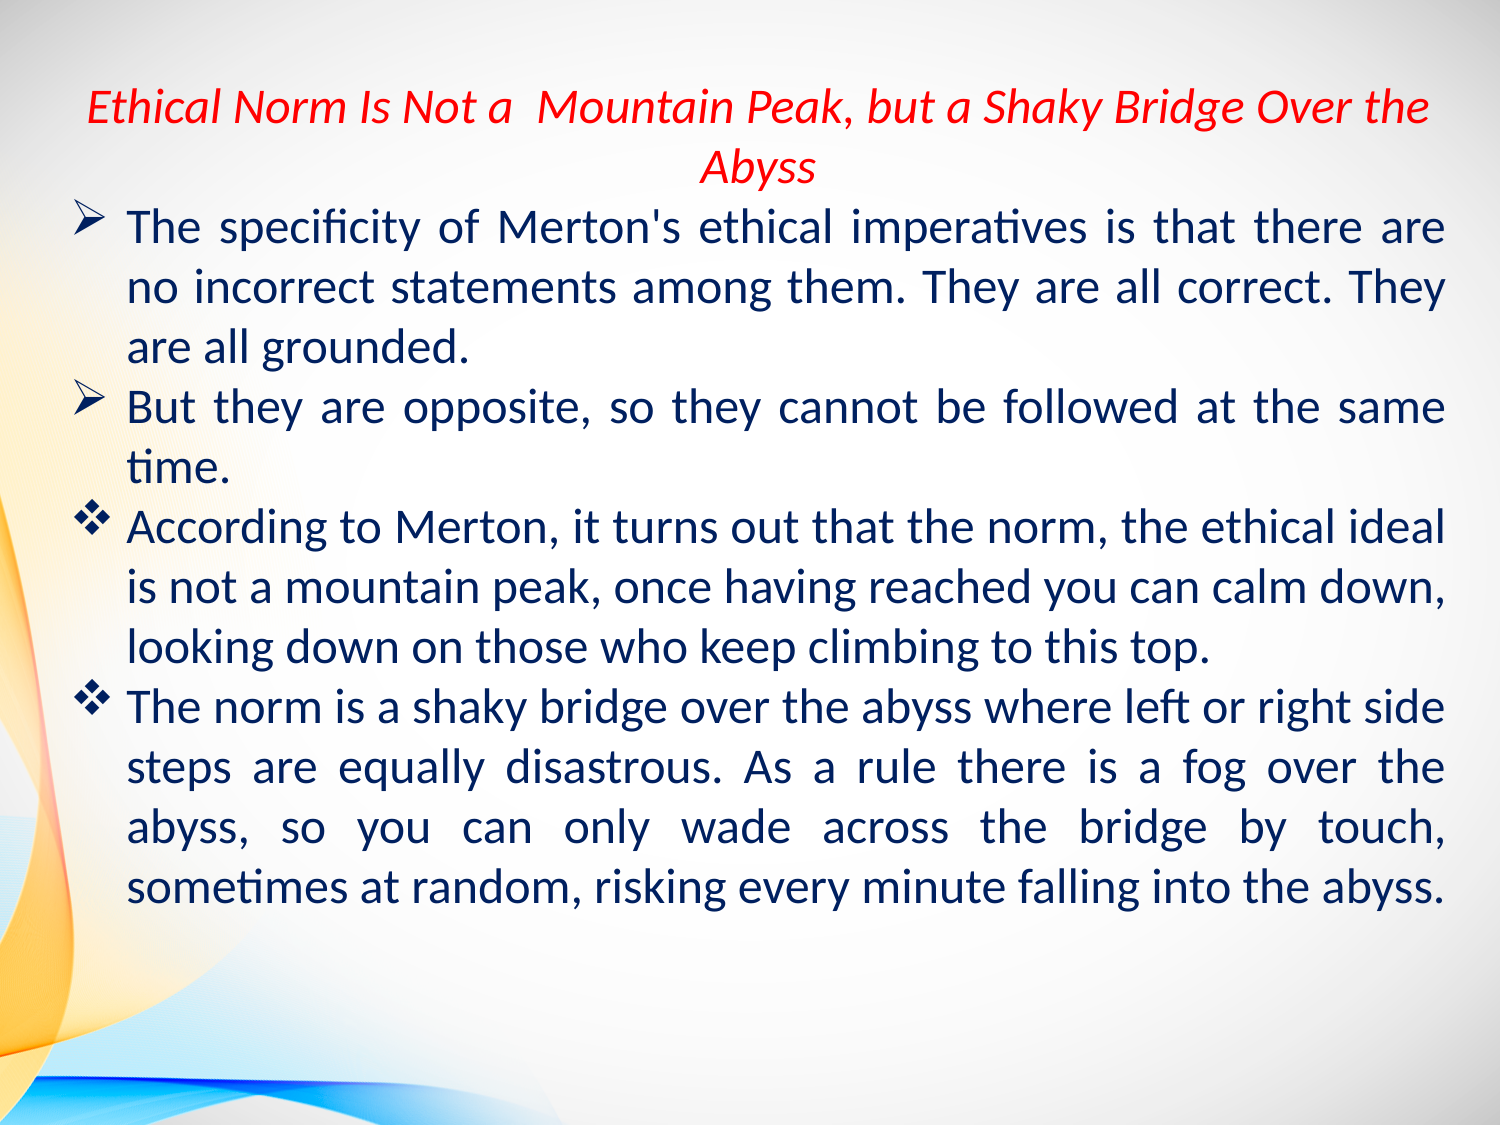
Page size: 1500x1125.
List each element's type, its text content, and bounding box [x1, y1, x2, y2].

text_box Ethical Norm Is Not a Mountain Peak, but a Shaky Bridge Over the Abyss The specificity of Merton's ethical imperatives is that there are no incorrect statements among them. They are all correct. They are all grounded. But they are opposite, so they cannot be followed at the same time. According to Merton, it turns out that the norm, the ethical ideal is not a mountain peak, once having reached you can calm down, looking down on those who keep climbing to this top. The norm is a shaky bridge over the abyss where left or right side steps are equally disastrous. As a rule there is a fog over the abyss, so you can only wade across the bridge by touch, sometimes at random, risking every minute falling into the abyss. [55, 66, 1462, 922]
picture [0, 0, 1500, 1125]
